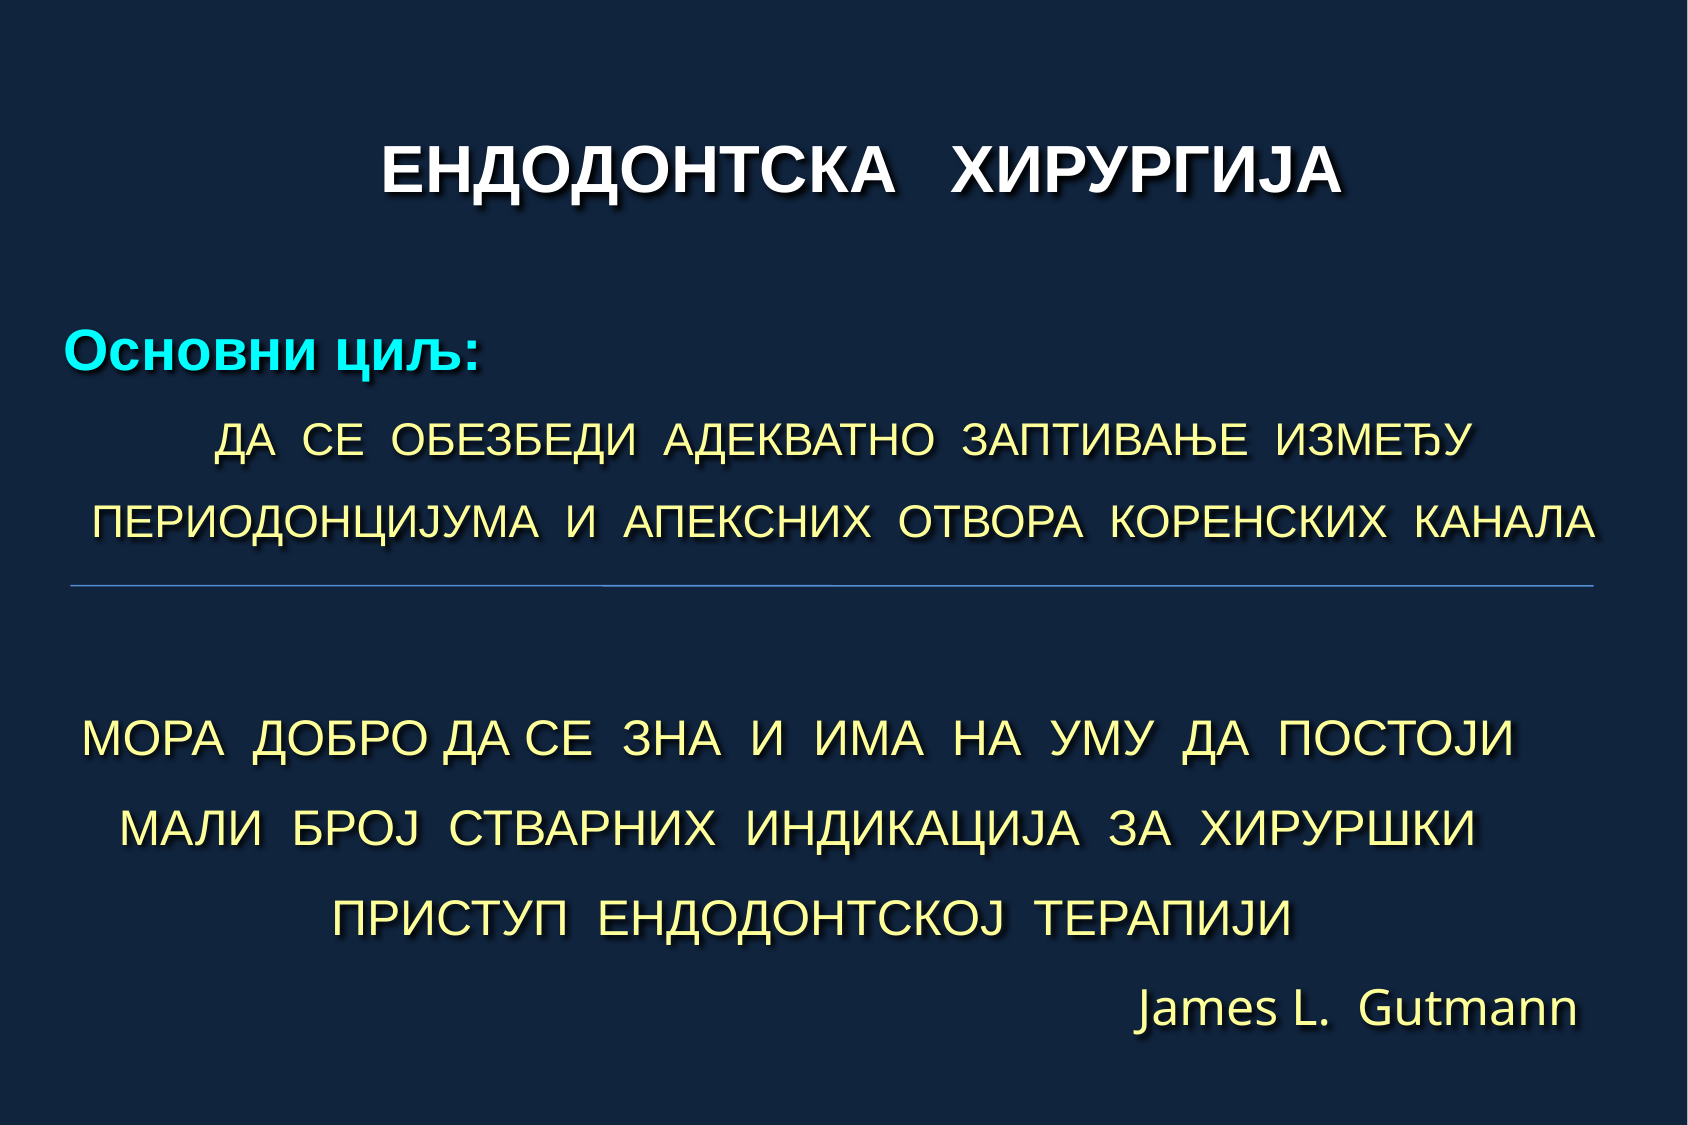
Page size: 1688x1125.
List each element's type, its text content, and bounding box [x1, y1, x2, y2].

text_box ЕНДОДОНТСКA ХИРУРГИЈA [0, 118, 1688, 214]
text_box Основни циљ: ДА СЕ ОБЕЗБЕДИ АДЕКВАТНО ЗАПТИВАЊЕ ИЗМЕЂУ ПЕРИОДОНЦИЈУМА И АПЕКСНИХ ОТВОРА КОРЕНСКИХ КАНАЛА [0, 269, 1688, 555]
text_box МОРА ДОБРО ДА СЕ ЗНА И ИМА НА УМУ ДА ПОСТОЈИ МАЛИ БРОЈ СТВАРНИХ ИНДИКАЦИЈА ЗА ХИРУРШКИ ПРИСТУП ЕНДОДОНТСКОЈ ТЕРАПИЈИ James L. Gutmann [17, 667, 1608, 1043]
